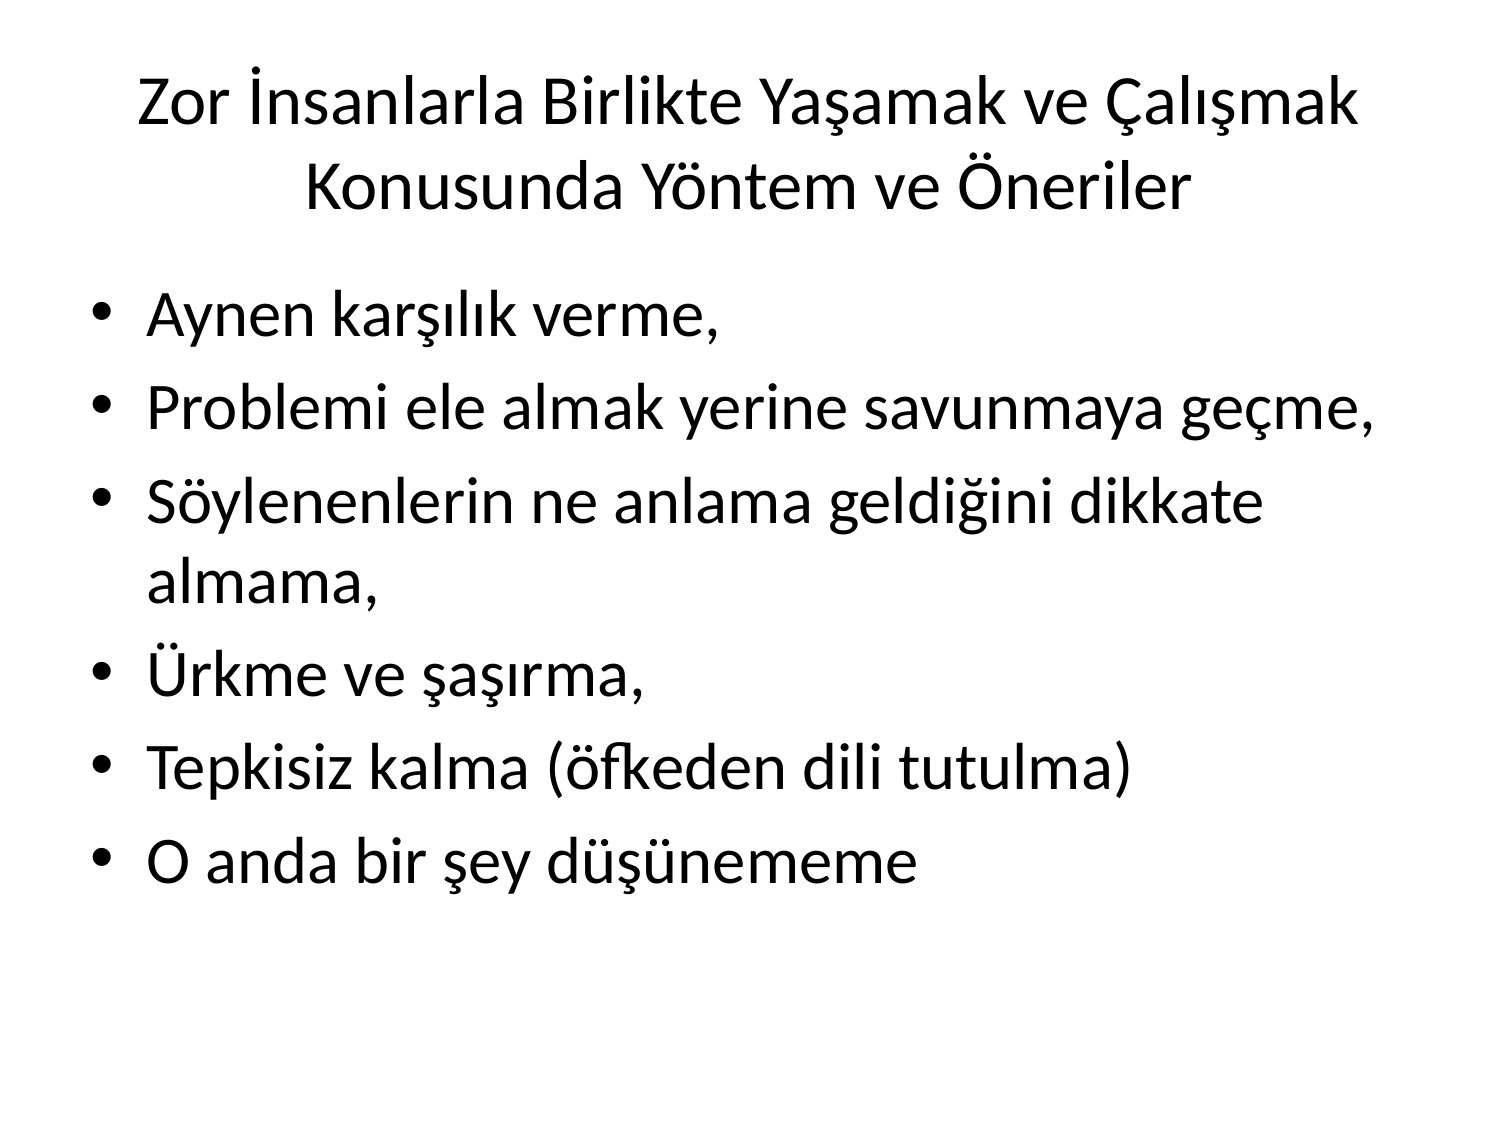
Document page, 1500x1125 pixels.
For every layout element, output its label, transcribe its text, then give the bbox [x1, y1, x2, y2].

list Aynen karşılık verme, Problemi ele almak yerine savunmaya geçme, Söylenenlerin ne anlama geldiğini dikkate almama, Ürkme ve şaşırma, Tepkisiz kalma (öfkeden dili tutulma) O anda bir şey düşünememe [75, 262, 1425, 1005]
title Zor İnsanlarla Birlikte Yaşamak ve Çalışmak Konusunda Yöntem ve Öneriler [75, 45, 1425, 233]
